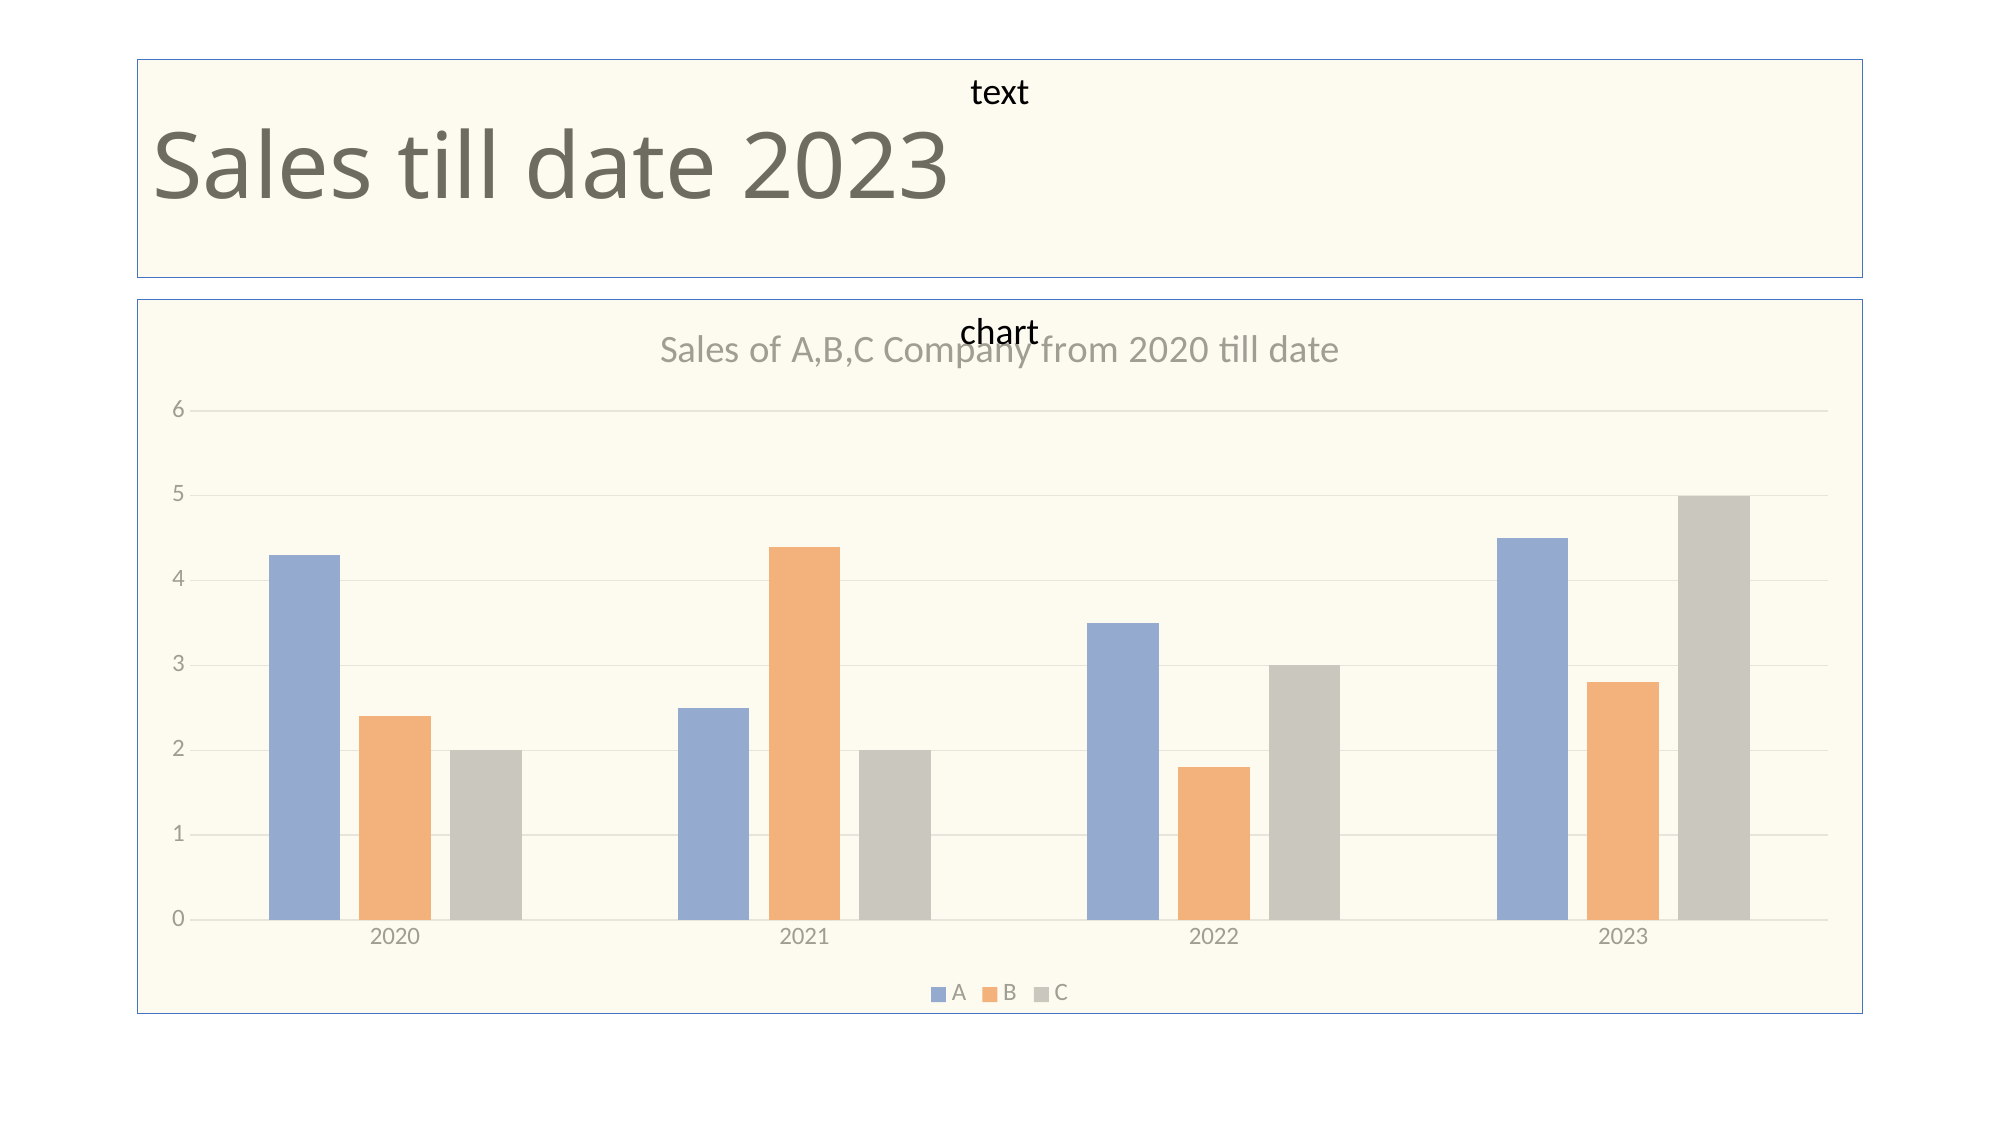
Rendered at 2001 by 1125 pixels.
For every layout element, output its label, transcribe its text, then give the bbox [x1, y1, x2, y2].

chart [137, 299, 1863, 1014]
text_box [137, 59, 1863, 278]
text_box text [955, 59, 1045, 120]
